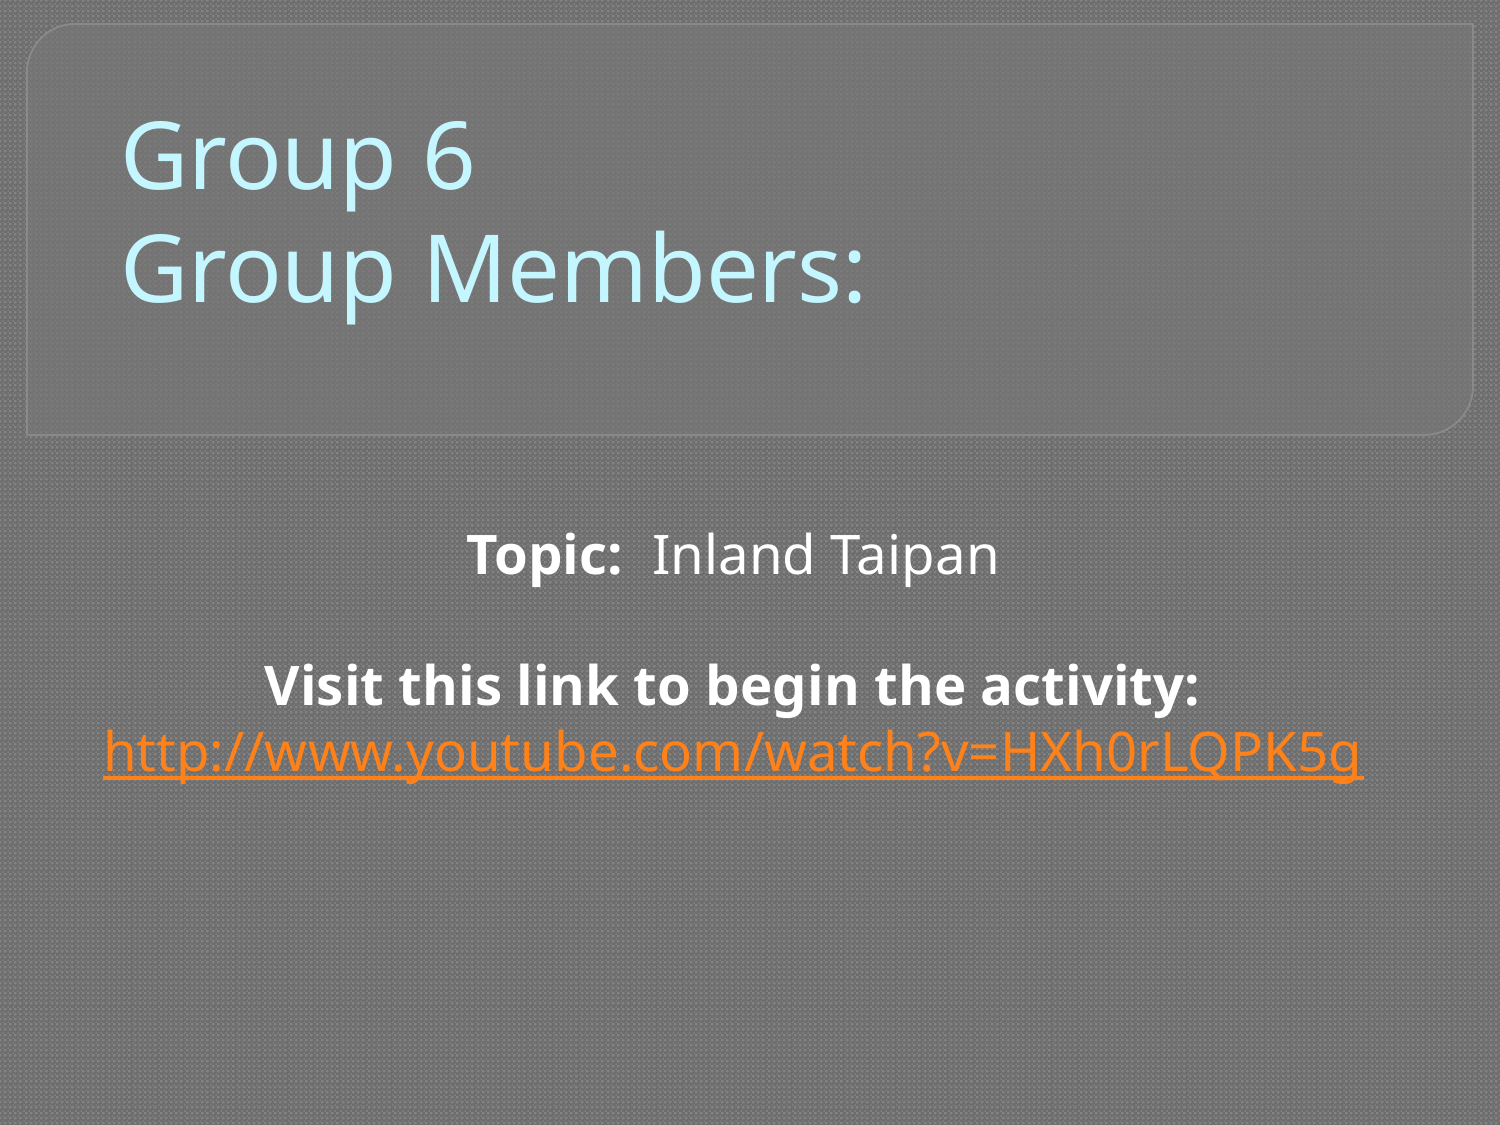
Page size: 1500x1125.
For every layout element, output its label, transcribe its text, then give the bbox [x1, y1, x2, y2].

title Group 6 Group Members: [112, 87, 1388, 329]
subtitle Topic: Inland Taipan Visit this link to begin the activity: http://www.youtube.com/watch?v=HXh0rLQPK5g [75, 512, 1425, 800]
